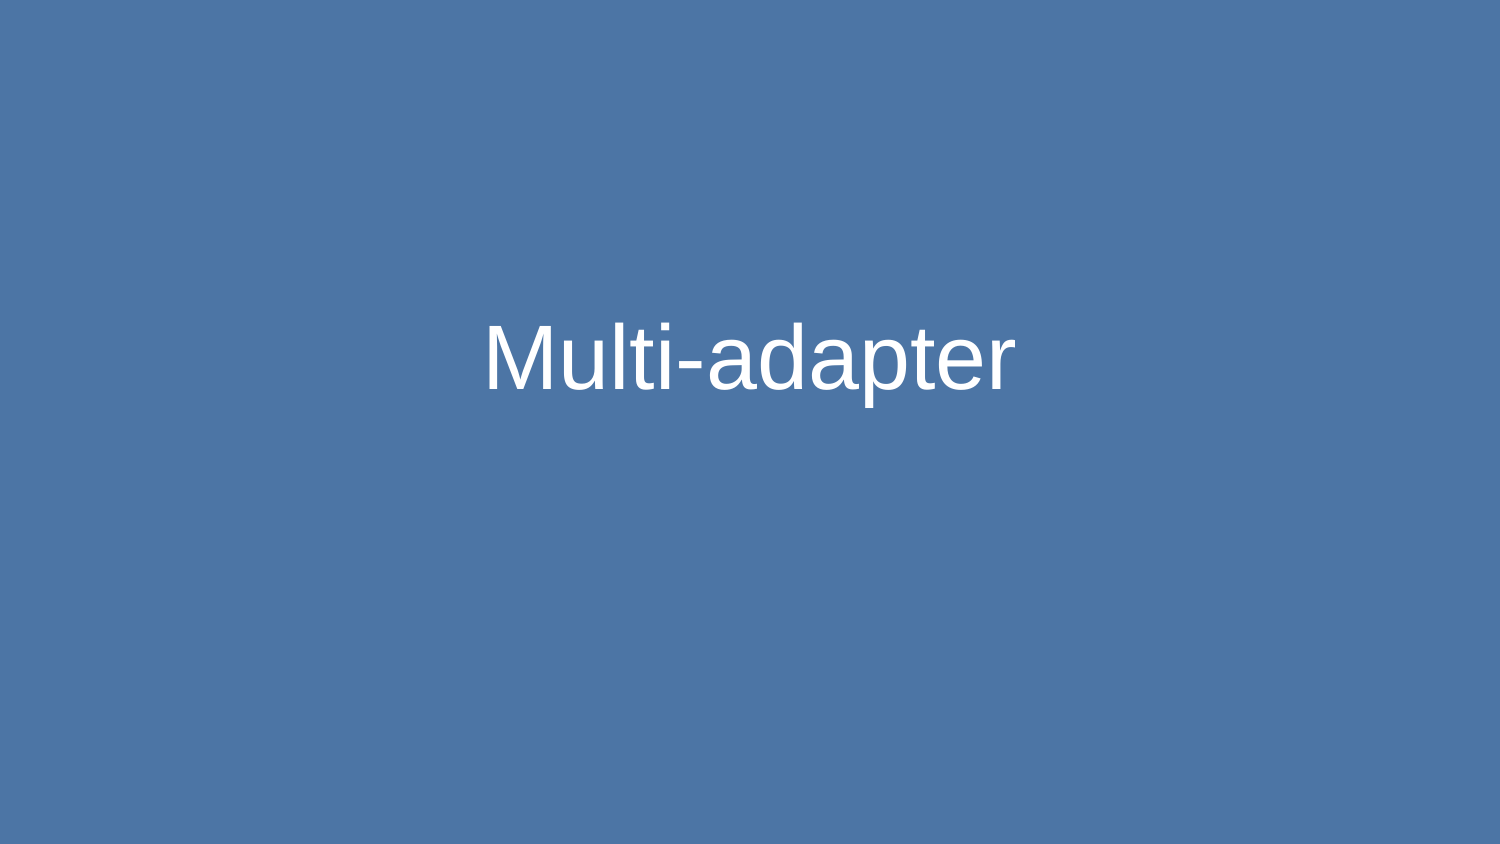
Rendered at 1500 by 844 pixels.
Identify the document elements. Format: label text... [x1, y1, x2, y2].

title Multi-adapter [112, 262, 1388, 443]
